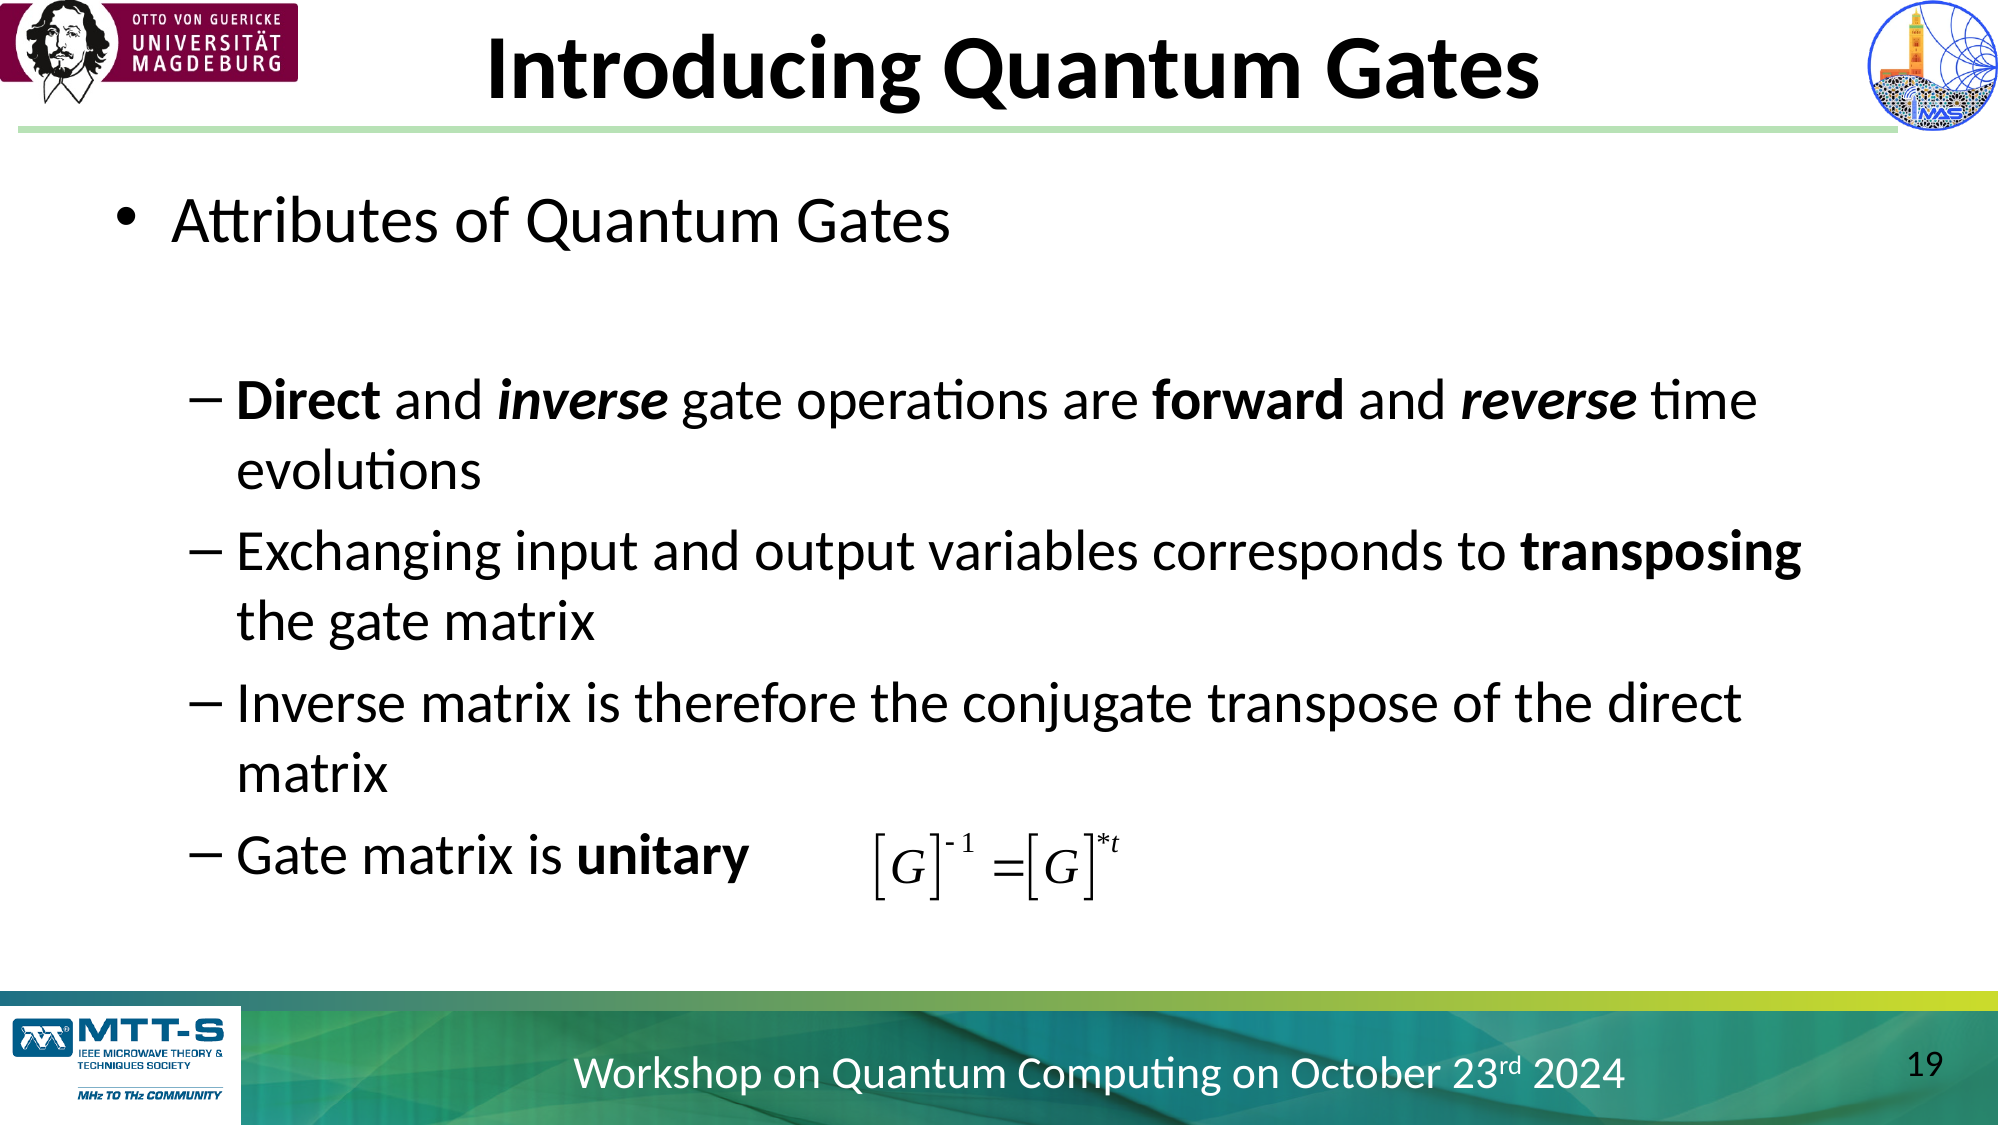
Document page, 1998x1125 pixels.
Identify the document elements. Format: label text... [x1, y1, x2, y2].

title Introducing Quantum Gates [217, 0, 1811, 140]
picture [0, 991, 1998, 1125]
list Attributes of Quantum Gates Direct and inverse gate operations are forward and reverse time evolutions Exchanging input and output variables corresponds to transposing the gate matrix Inverse matrix is therefore the conjugate transpose of the direct matrix Gate matrix is unitary [99, 168, 1898, 982]
picture [0, 0, 217, 104]
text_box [867, 820, 1131, 913]
picture [1867, 0, 1998, 131]
